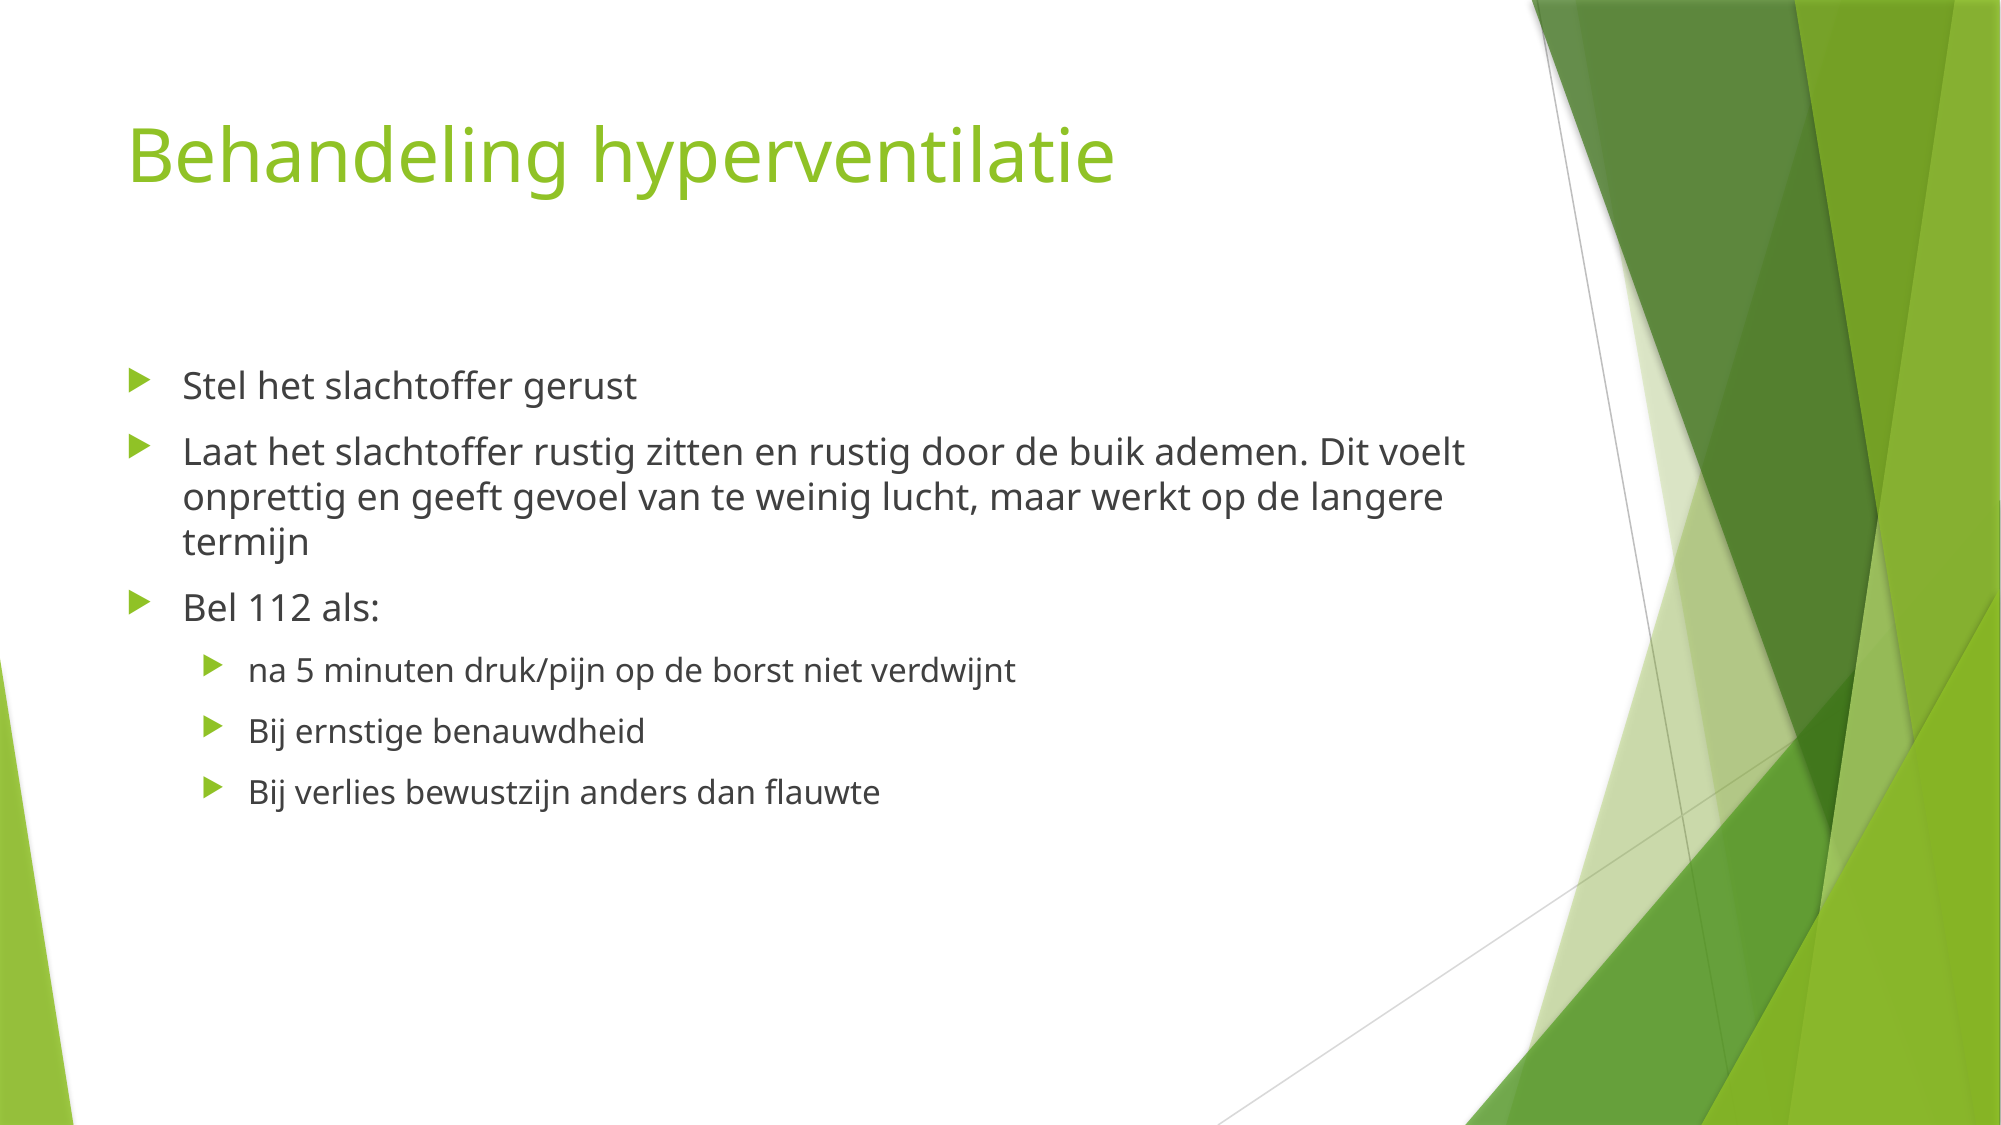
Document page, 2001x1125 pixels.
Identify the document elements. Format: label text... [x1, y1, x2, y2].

title Behandeling hyperventilatie [111, 99, 1522, 317]
list Stel het slachtoffer gerust Laat het slachtoffer rustig zitten en rustig door de buik ademen. Dit voelt onprettig en geeft gevoel van te weinig lucht, maar werkt op de langere termijn Bel 112 als: na 5 minuten druk/pijn op de borst niet verdwijnt Bij ernstige benauwdheid Bij verlies bewustzijn anders dan flauwte [111, 354, 1522, 992]
